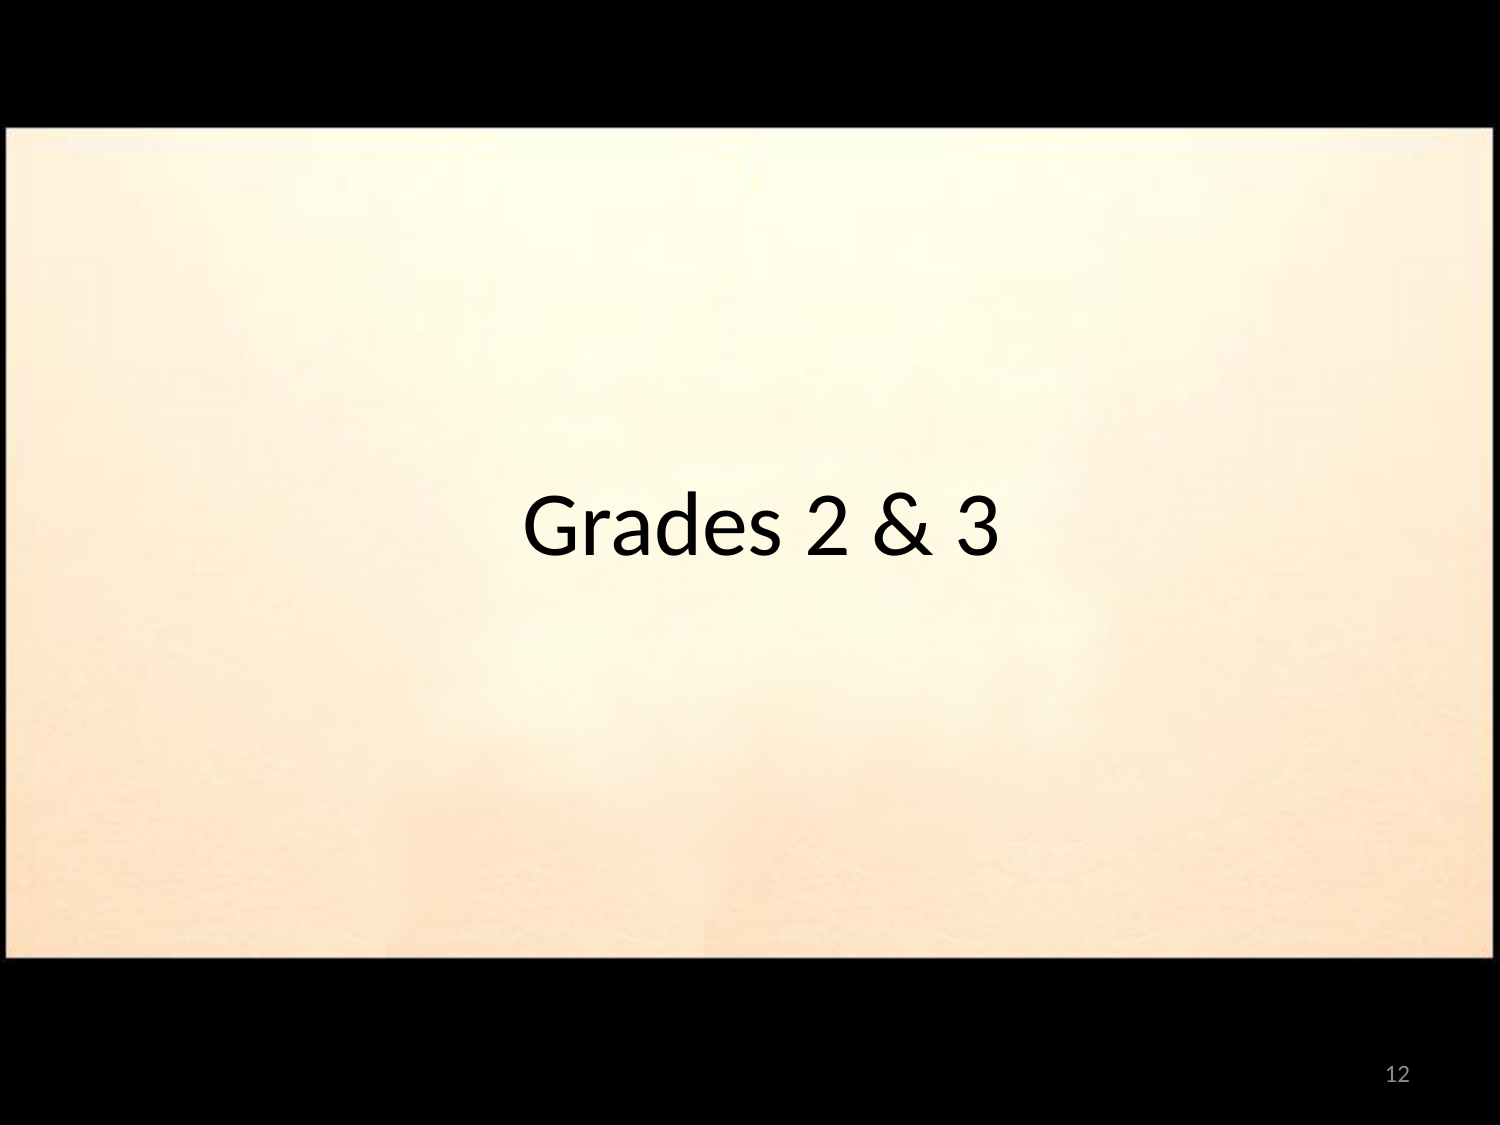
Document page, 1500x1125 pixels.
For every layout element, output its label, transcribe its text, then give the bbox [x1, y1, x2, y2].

slide_number 12 [1074, 1042, 1425, 1103]
picture [0, 124, 1500, 963]
